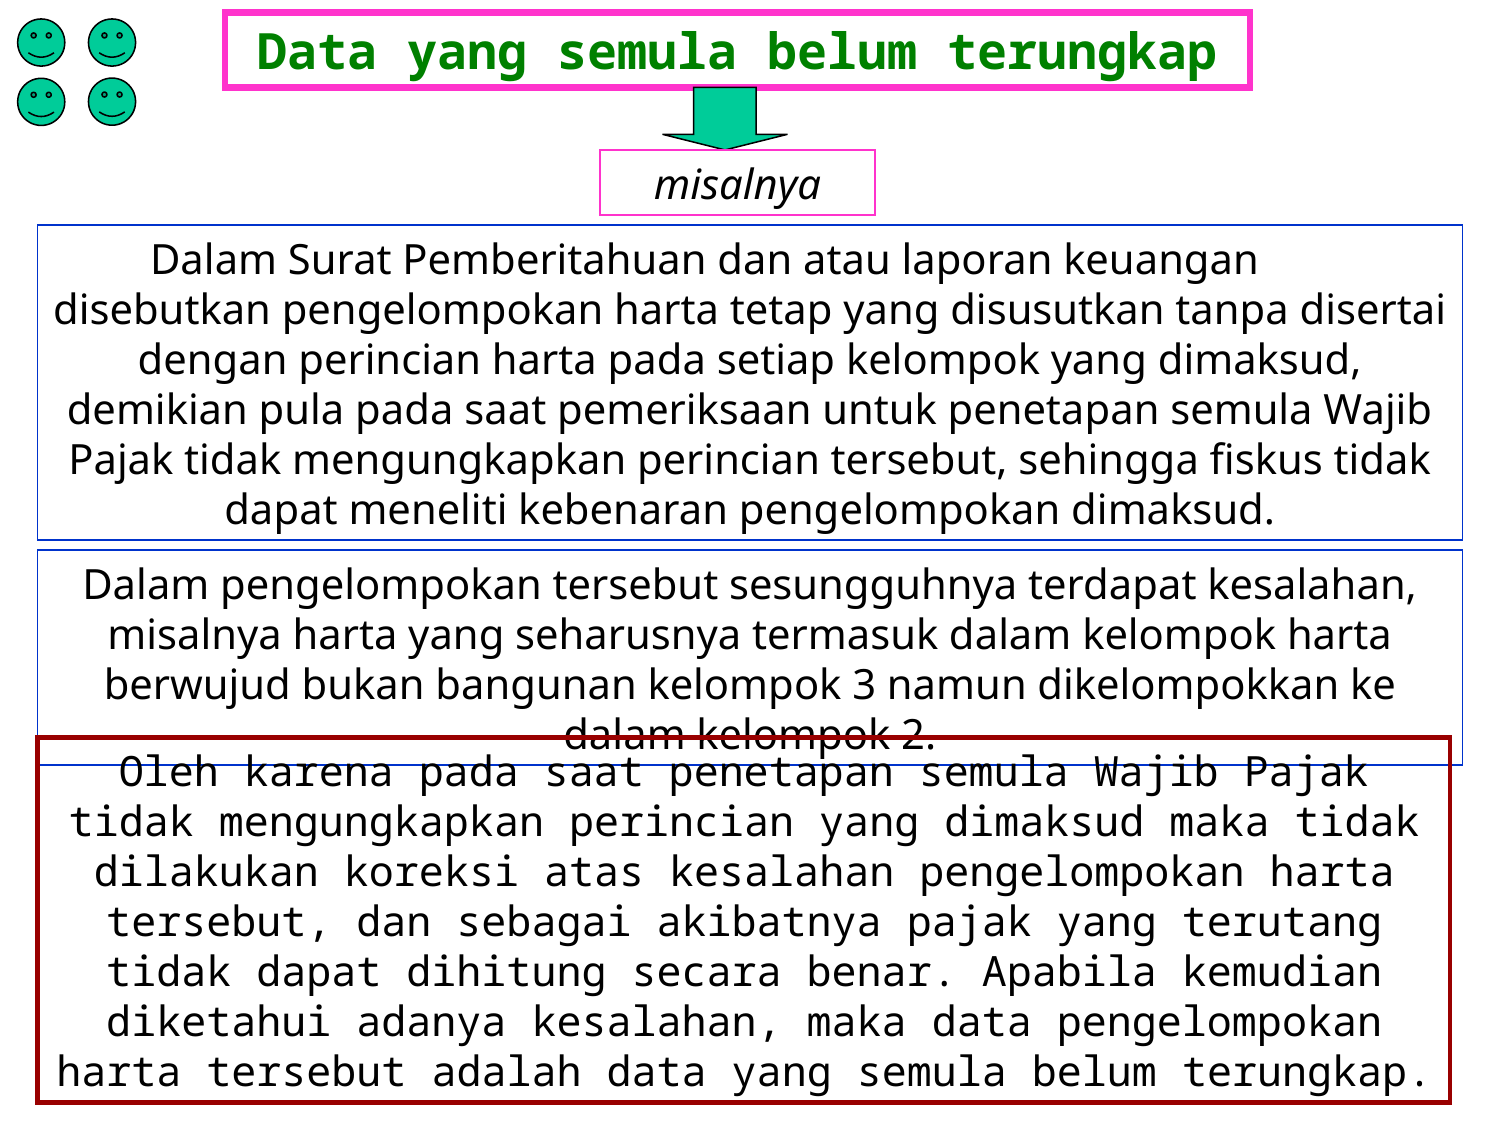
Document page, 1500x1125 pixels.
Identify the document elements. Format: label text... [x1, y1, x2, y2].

text_box [88, 78, 136, 126]
text_box misalnya [600, 149, 875, 215]
text_box Oleh karena pada saat penetapan semula Wajib Pajak tidak mengungkapkan perincian yang dimaksud maka tidak dilakukan koreksi atas kesalahan pengelompokan harta tersebut, dan sebagai akibatnya pajak yang terutang tidak dapat dihitung secara benar. Apabila kemudian diketahui adanya kesalahan, maka data pengelompokan harta tersebut adalah data yang semula belum terungkap. [37, 737, 1450, 1103]
text_box Dalam Surat Pemberitahuan dan atau laporan keuangan disebutkan pengelompokan harta tetap yang disusutkan tanpa disertai dengan perincian harta pada setiap kelompok yang dimaksud, demikian pula pada saat pemeriksaan untuk penetapan semula Wajib Pajak tidak mengungkapkan perincian tersebut, sehingga fiskus tidak dapat meneliti kebenaran pengelompokan dimaksud. [37, 224, 1463, 540]
text_box [88, 18, 136, 67]
text_box [17, 18, 65, 67]
text_box Dalam pengelompokan tersebut sesungguhnya terdapat kesalahan, misalnya harta yang seharusnya termasuk dalam kelompok harta berwujud bukan bangunan kelompok 3 namun dikelompokkan ke dalam kelompok 2. [37, 549, 1463, 765]
title Data yang semula belum terungkap [224, 12, 1251, 88]
text_box [17, 78, 65, 126]
text_box [662, 87, 788, 149]
